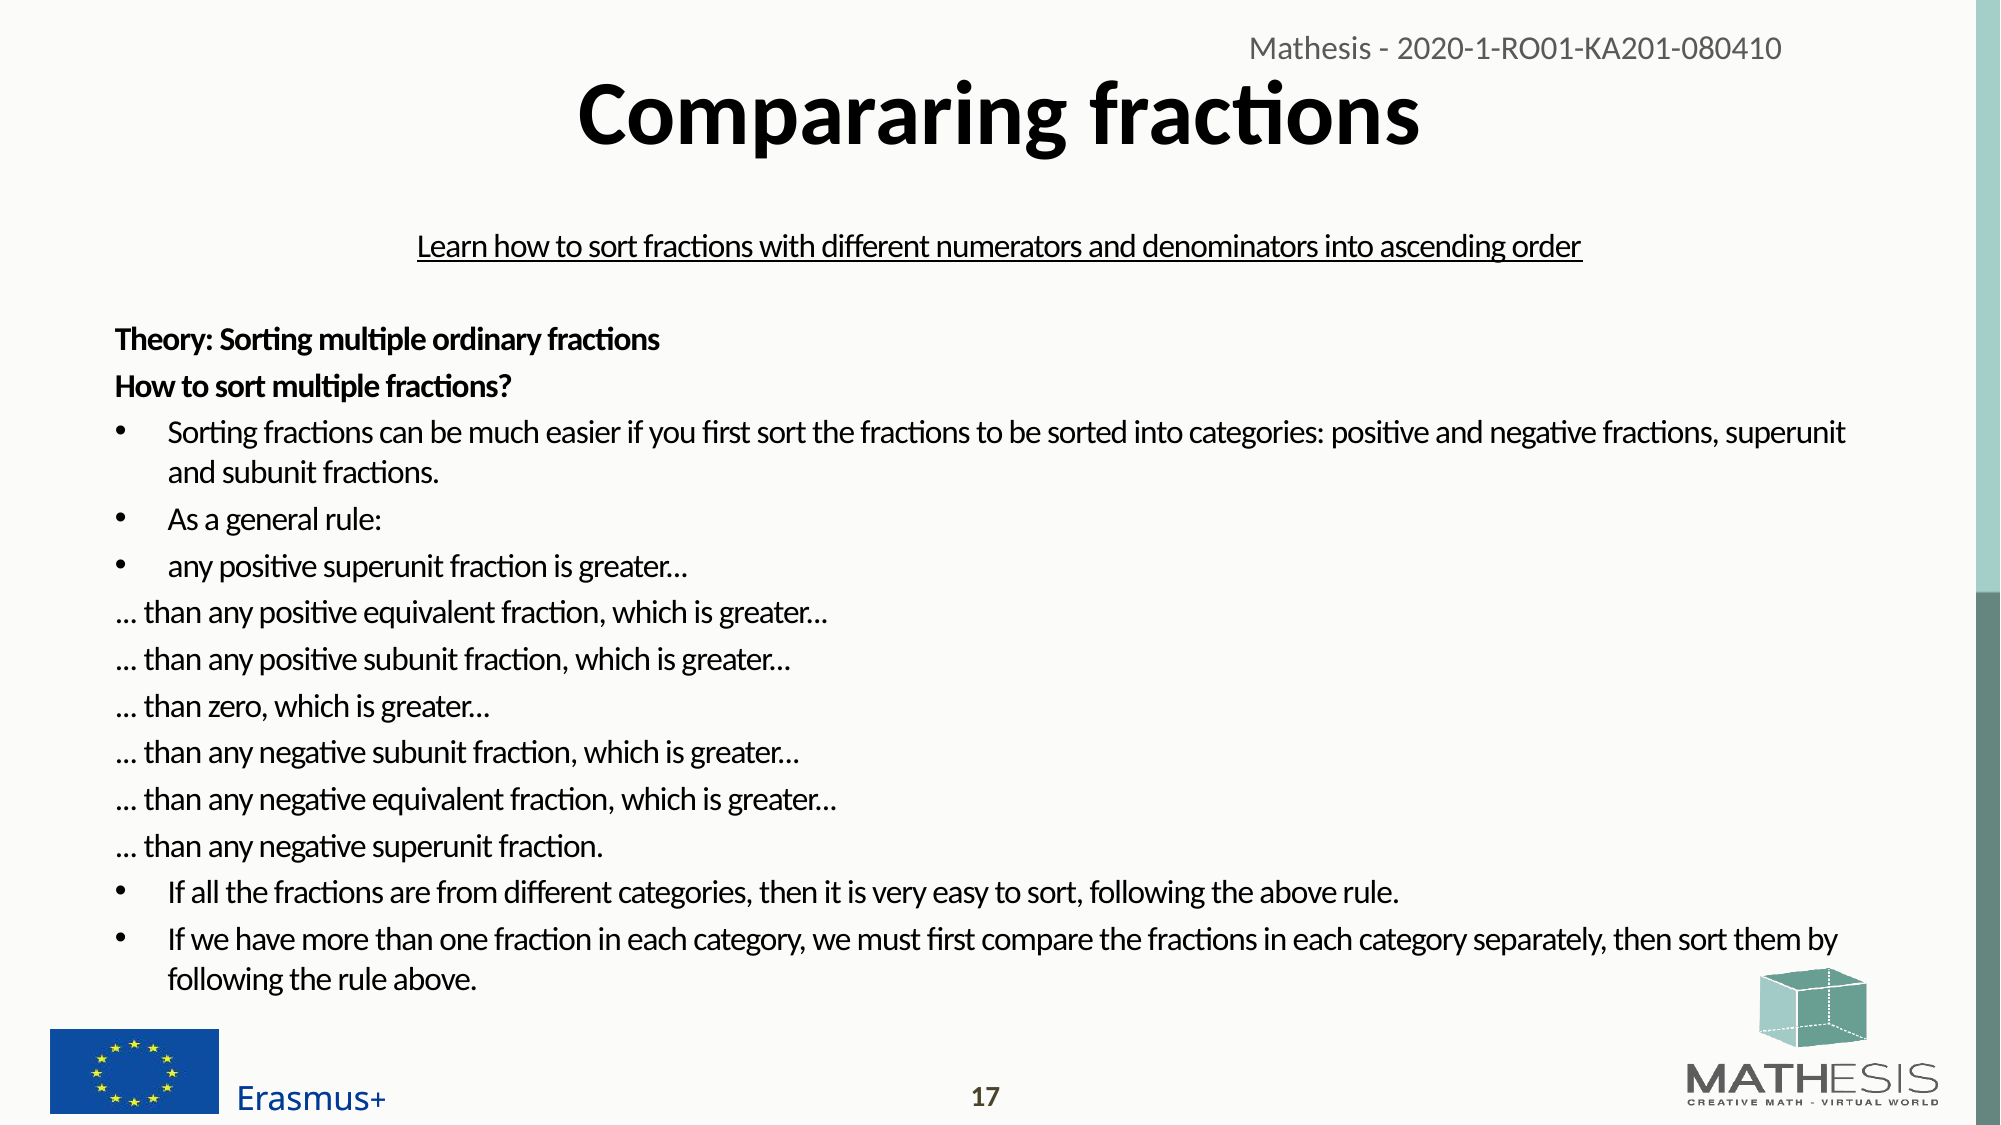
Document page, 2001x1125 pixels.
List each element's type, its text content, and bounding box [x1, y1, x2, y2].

title Compararing fractions [99, 45, 1900, 216]
list Learn how to sort fractions with different numerators and denominators into ascending order Theory: Sorting multiple ordinary fractions How to sort multiple fractions? Sorting fractions can be much easier if you first sort the fractions to be sorted into categories: positive and negative fractions, superunit and subunit fractions. As a general rule: any positive superunit fraction is greater... ... than any positive equivalent fraction, which is greater... ... than any positive subunit fraction, which is greater... ... than zero, which is greater... ... than any negative subunit fraction, which is greater... ... than any negative equivalent fraction, which is greater... ... than any negative superunit fraction. If all the fractions are from different categories, then it is very easy to sort, following the above rule. If we have more than one fraction in each category, we must first compare the fractions in each category separately, then sort them by following the rule above. [99, 216, 1900, 1005]
picture [50, 1029, 219, 1114]
